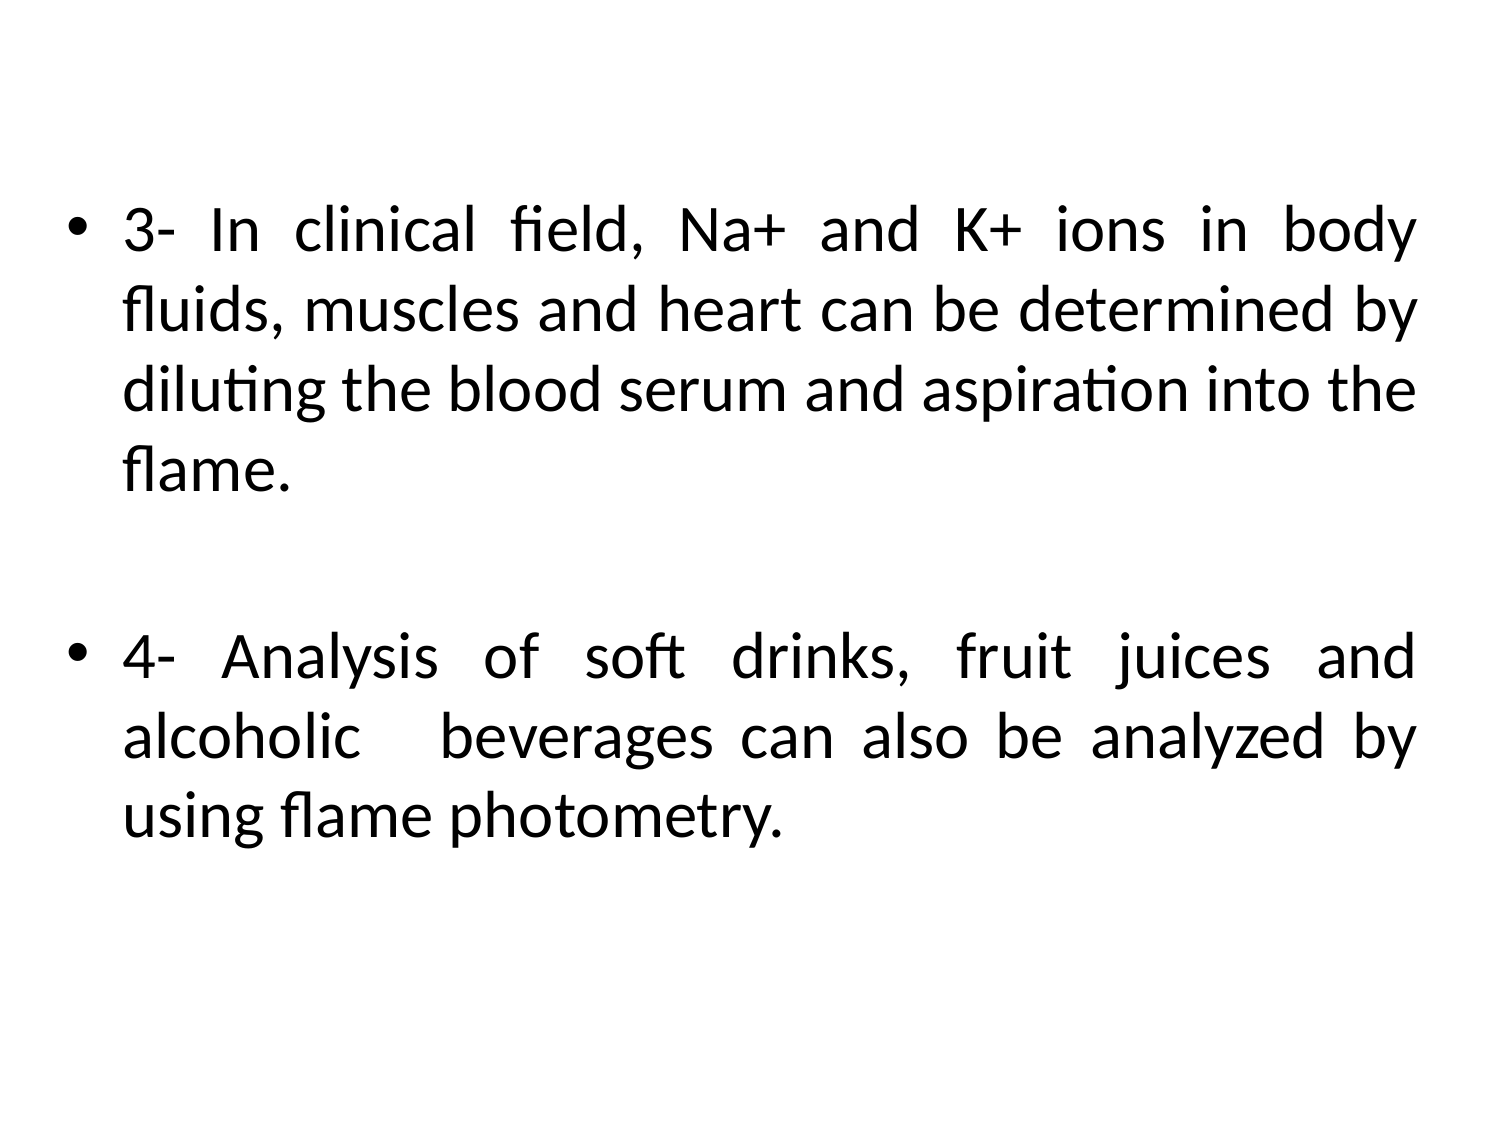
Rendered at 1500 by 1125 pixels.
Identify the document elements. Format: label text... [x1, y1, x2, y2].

text_box 3- In clinical field, Na+ and K+ ions in body fluids, muscles and heart can be determined by diluting the blood serum and aspiration into the flame. 4- Analysis of soft drinks, fruit juices and alcoholic beverages can also be analyzed by using flame photometry. [51, 177, 1434, 859]
